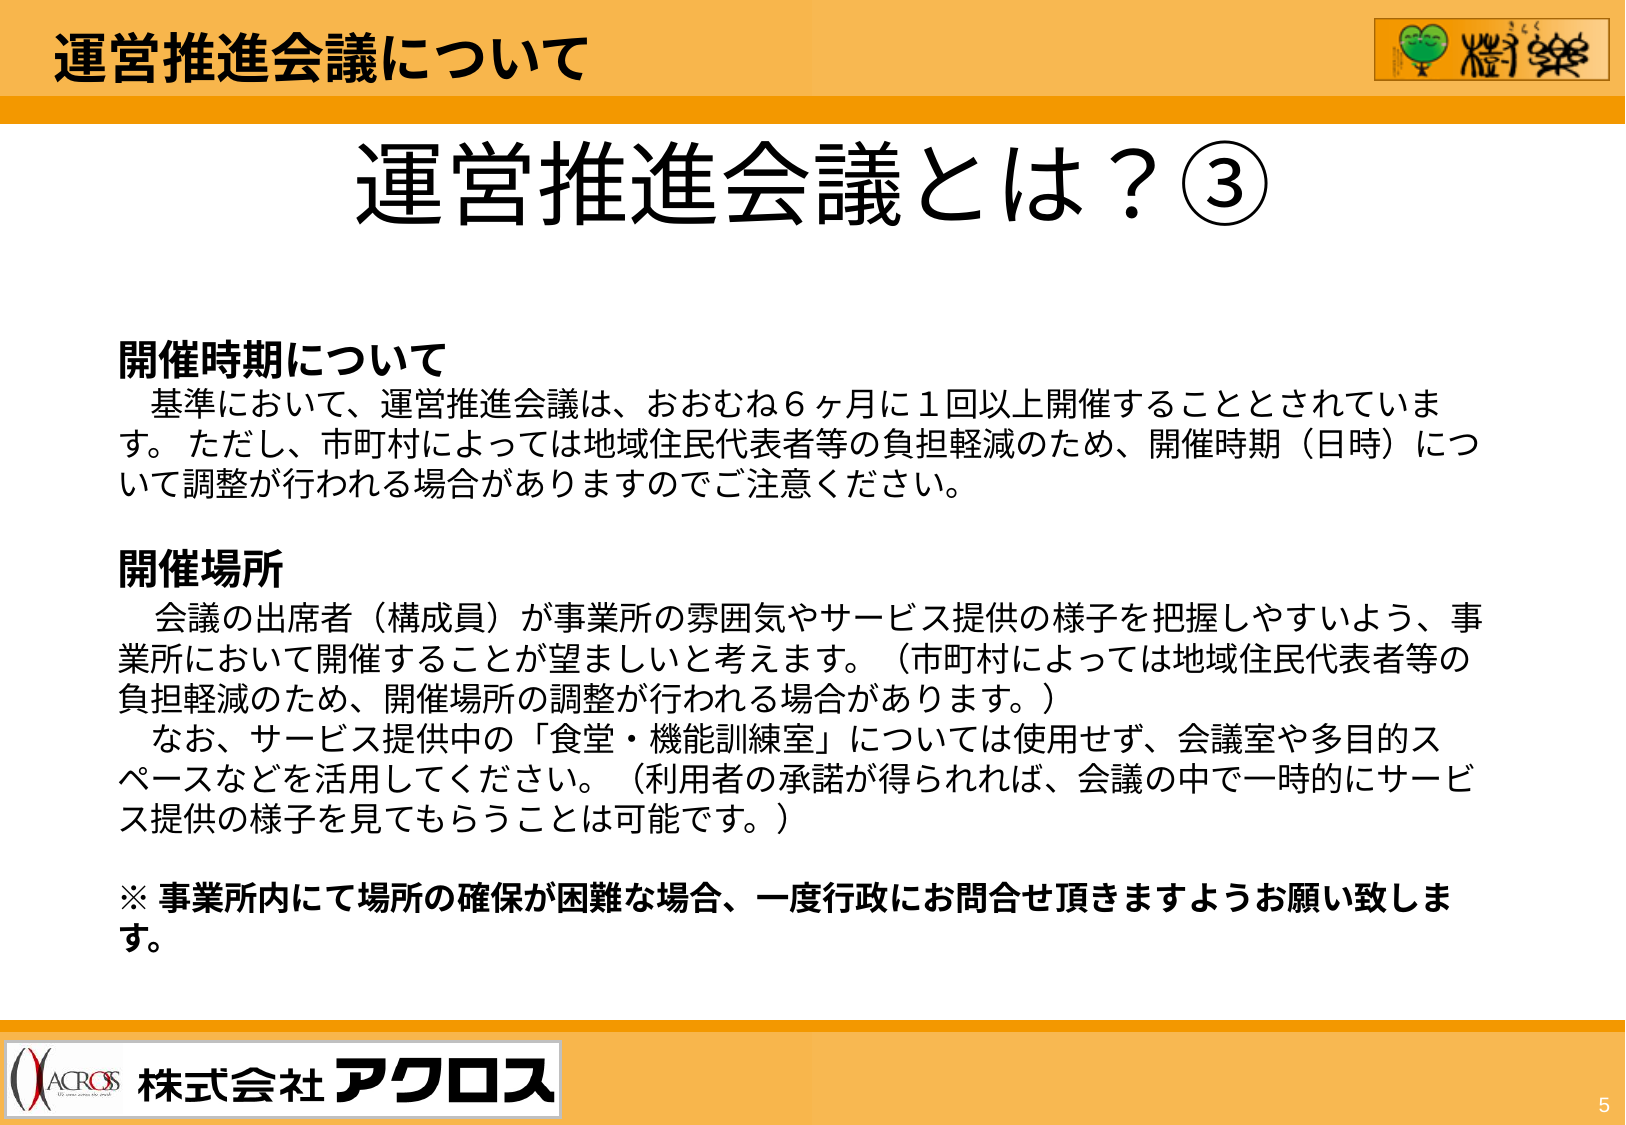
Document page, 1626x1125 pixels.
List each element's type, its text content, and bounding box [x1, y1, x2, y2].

picture [0, 1020, 1625, 1125]
text_box 運営推進会議とは？③ [81, 120, 1544, 238]
slide_number 5 [1452, 1082, 1625, 1125]
picture [0, 0, 1625, 124]
text_box 開催時期について 基準において、運営推進会議は、おおむね６ヶ月に１回以上開催することとされています。 ただし、市町村によっては地域住民代表者等の負担軽減のため、開催時期（日時）について調整が行われる場合がありますのでご注意ください。 開催場所 会議の出席者（構成員）が事業所の雰囲気やサービス提供の様子を把握しやすいよう、事業所において開催することが望ましいと考えます。（市町村によっては地域住民代表者等の負担軽減のため、開催場所の調整が行われる場合があります。） なお、サービス提供中の「食堂・機能訓練室」については使用せず、会議室や多目的スペースなどを活用してください。（利用者の承諾が得られれば、会議の中で一時的にサービス提供の様子を見てもらうことは可能です。） ※事業所内にて場所の確保が困難な場合、一度行政にお問合せ頂きますようお願い致します。 [100, 243, 1520, 968]
text_box 運営推進会議について [38, 0, 1004, 96]
